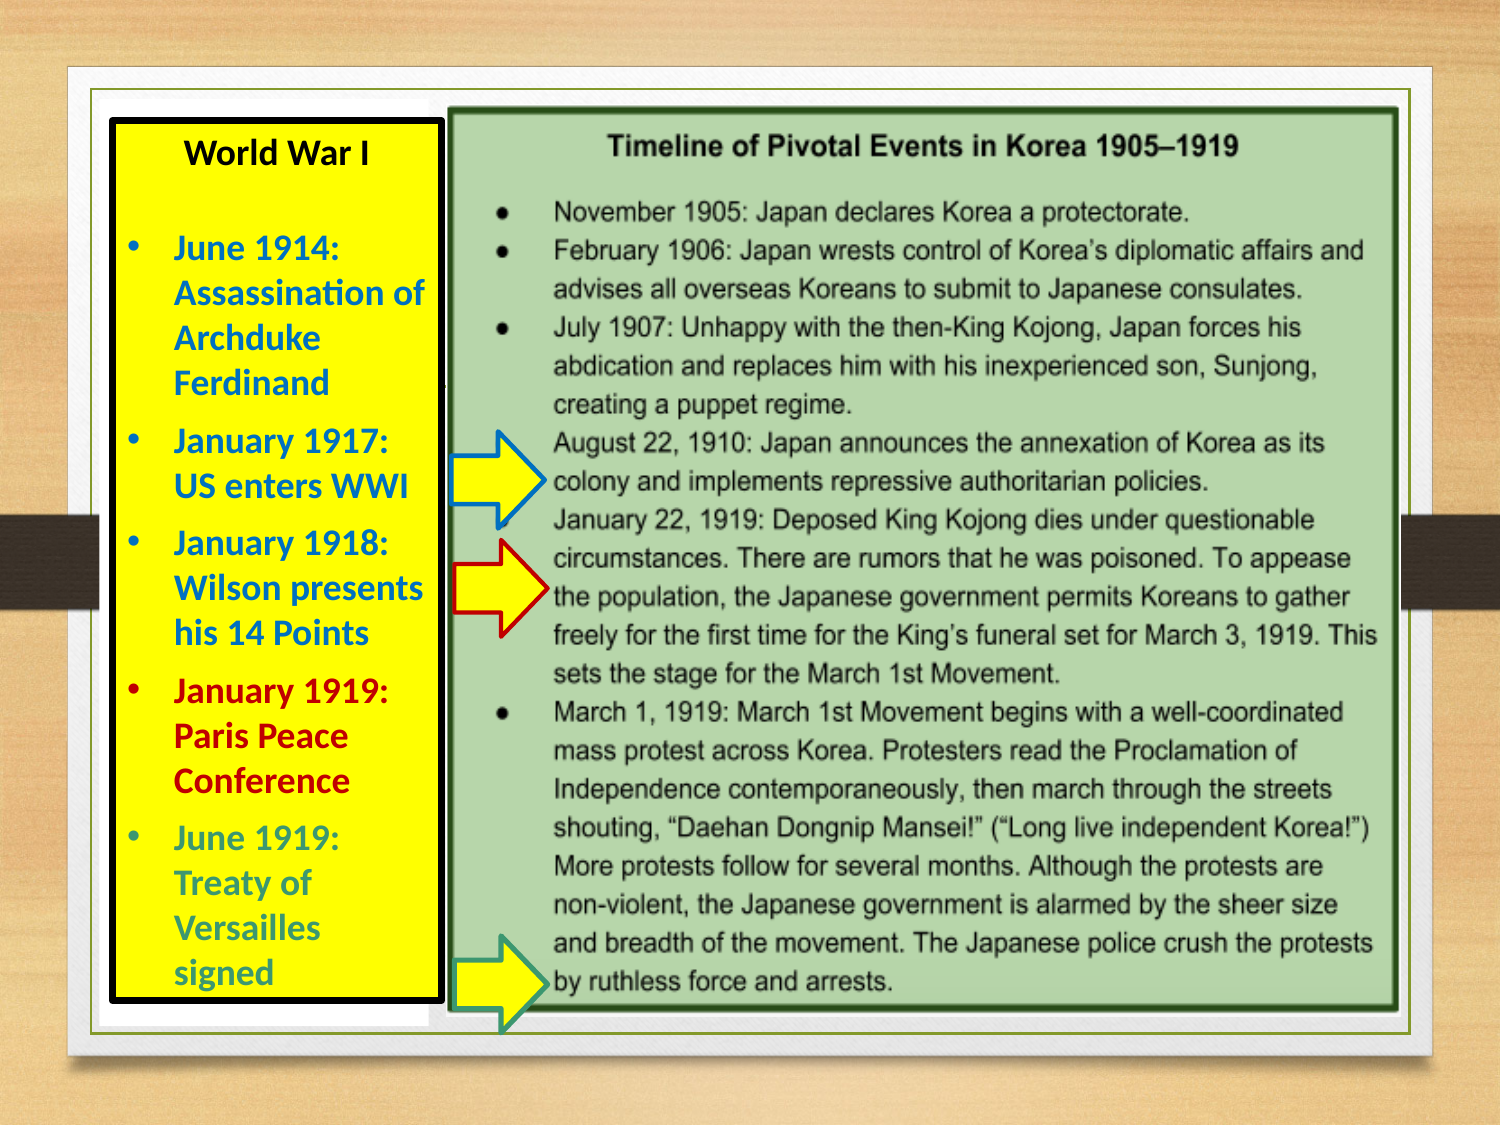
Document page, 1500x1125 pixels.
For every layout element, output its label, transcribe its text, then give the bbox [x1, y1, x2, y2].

title Pivotal Events in Korea 1905-1919 [99, 98, 429, 1027]
picture [0, 0, 1500, 1125]
text_box World War I June 1914: Assassination of Archduke Ferdinand January 1917: US enters WWI January 1918: Wilson presents his 14 Points January 1919: Paris Peace Conference June 1919: Treaty of Versailles signed [112, 120, 442, 1001]
text_box [499, 1017, 519, 1035]
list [446, 104, 1401, 1017]
